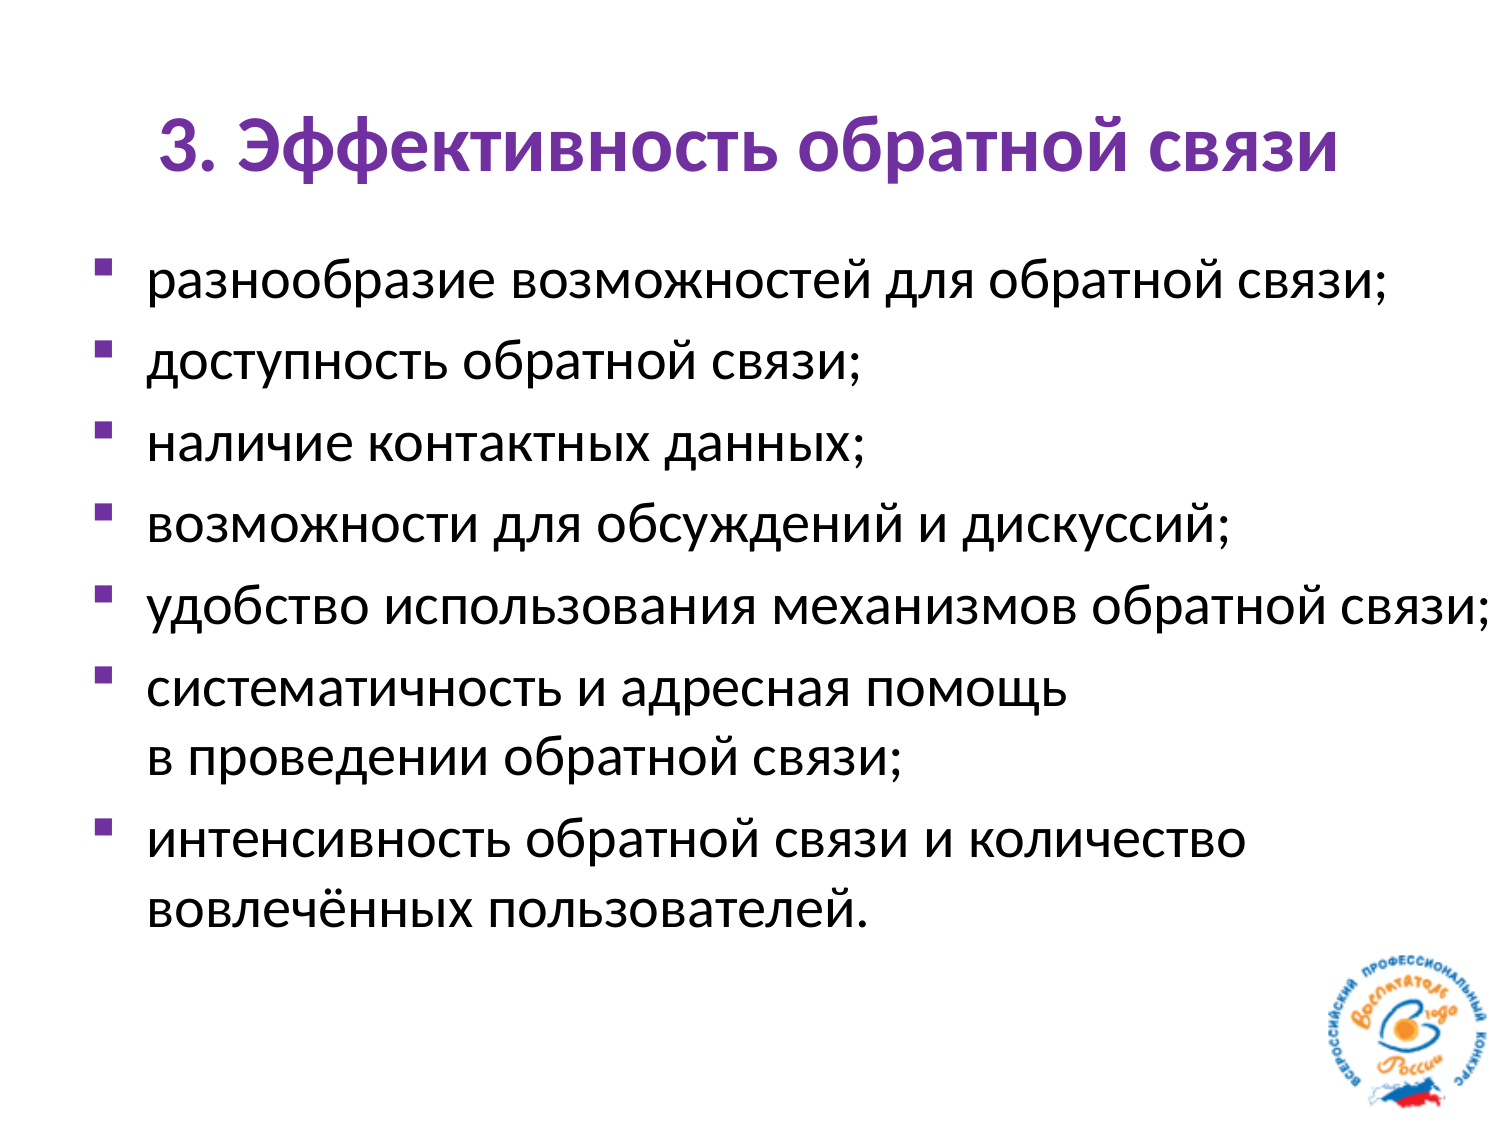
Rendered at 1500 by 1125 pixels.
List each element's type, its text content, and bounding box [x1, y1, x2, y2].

title 3. Эффективность обратной связи [75, 45, 1425, 232]
picture [1315, 942, 1499, 1123]
list разнообразие возможностей для обратной связи; доступность обратной связи; наличие контактных данных; возможности для обсуждений и дискуссий; удобство использования механизмов обратной связи; систематичность и адресная помощь в проведении обратной связи; интенсивность обратной связи и количество вовлечённых пользователей. [75, 232, 1500, 1076]
